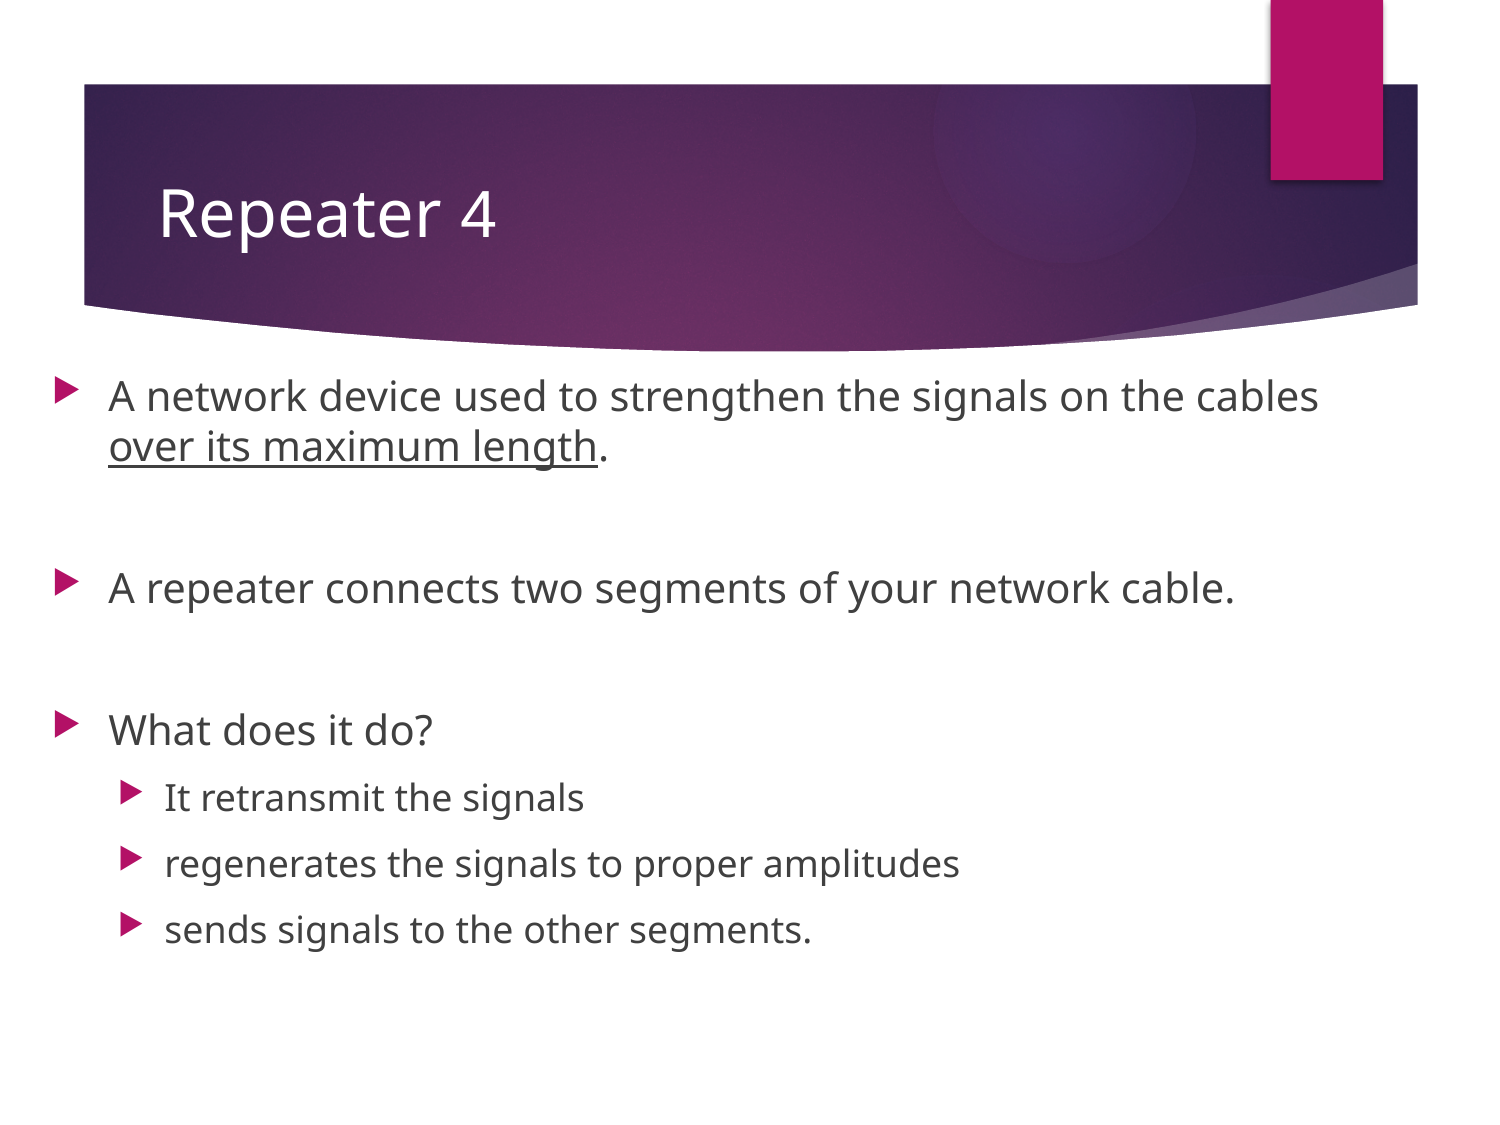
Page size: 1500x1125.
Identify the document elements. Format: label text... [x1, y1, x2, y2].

list A network device used to strengthen the signals on the cables over its maximum length. A repeater connects two segments of your network cable. What does it do? It retransmit the signals regenerates the signals to proper amplitudes sends signals to the other segments. [36, 362, 1425, 1055]
title 4 Repeater [142, 152, 1183, 269]
